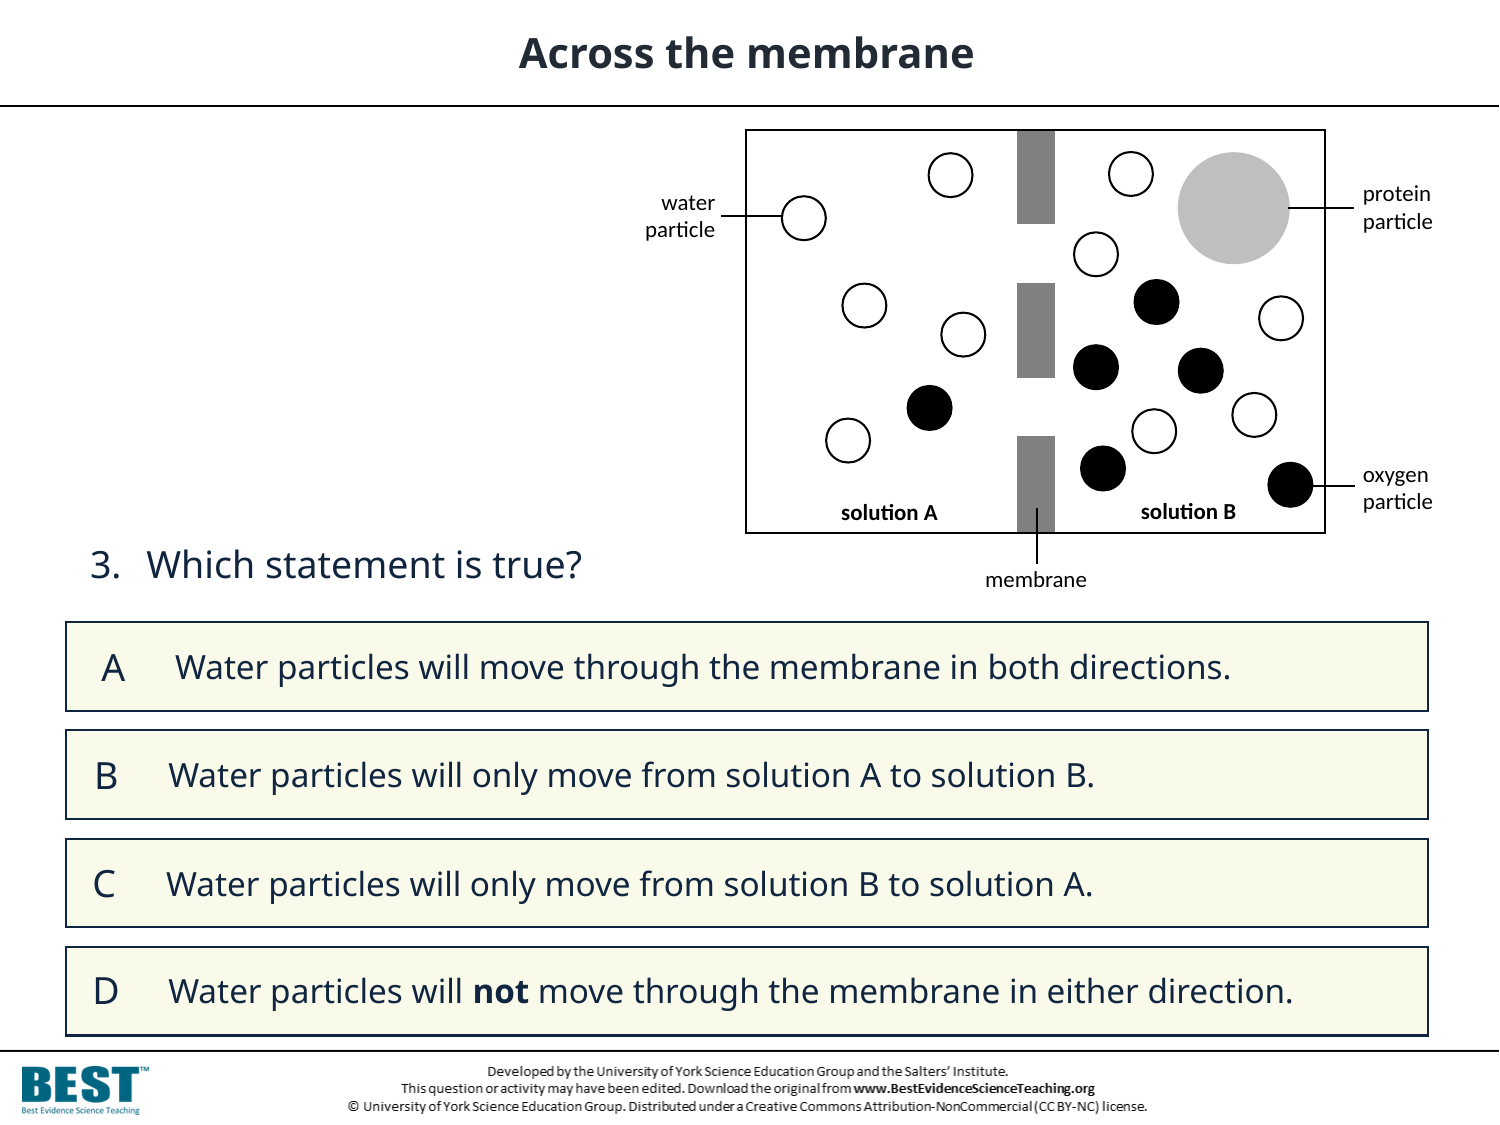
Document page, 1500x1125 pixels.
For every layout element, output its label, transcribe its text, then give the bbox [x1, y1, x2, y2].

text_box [594, 129, 1484, 597]
picture [0, 105, 1500, 1125]
text_box Across the membrane [23, 4, 1471, 99]
